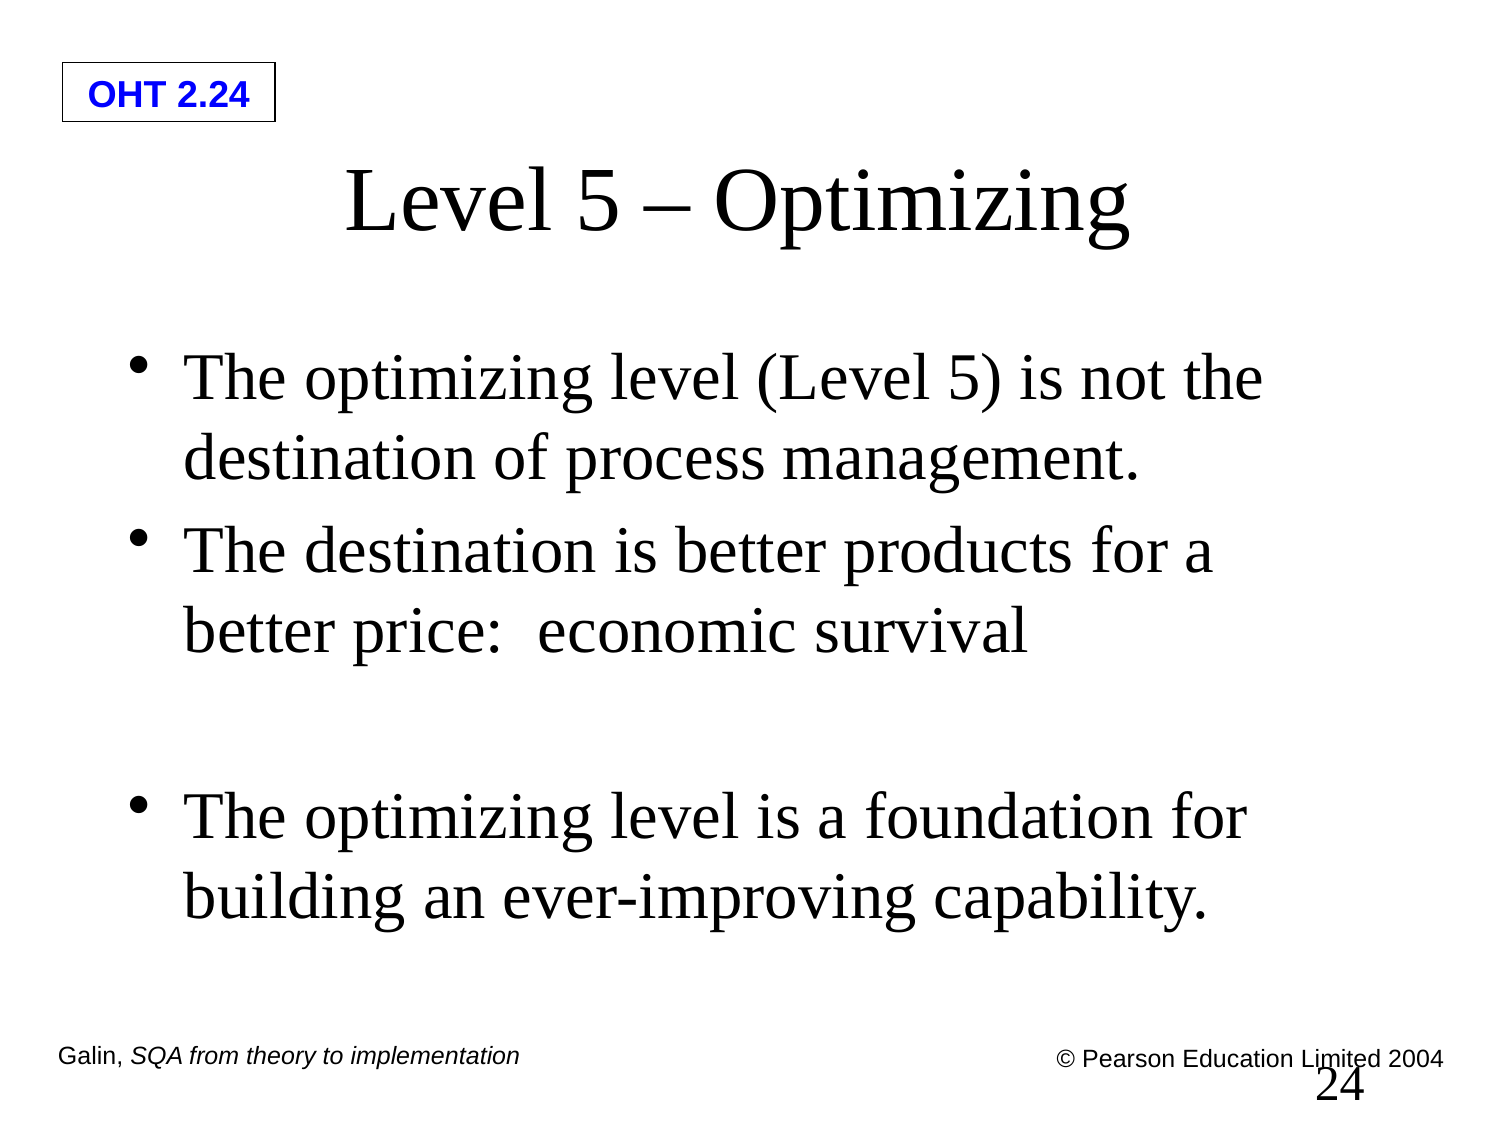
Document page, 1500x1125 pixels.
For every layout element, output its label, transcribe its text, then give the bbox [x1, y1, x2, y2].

title Level 5 – Optimizing [112, 99, 1388, 288]
list The optimizing level (Level 5) is not the destination of process management. The destination is better products for a better price: economic survival The optimizing level is a foundation for building an ever-improving capability. [112, 324, 1388, 1001]
slide_number 24 [1299, 1042, 1425, 1103]
